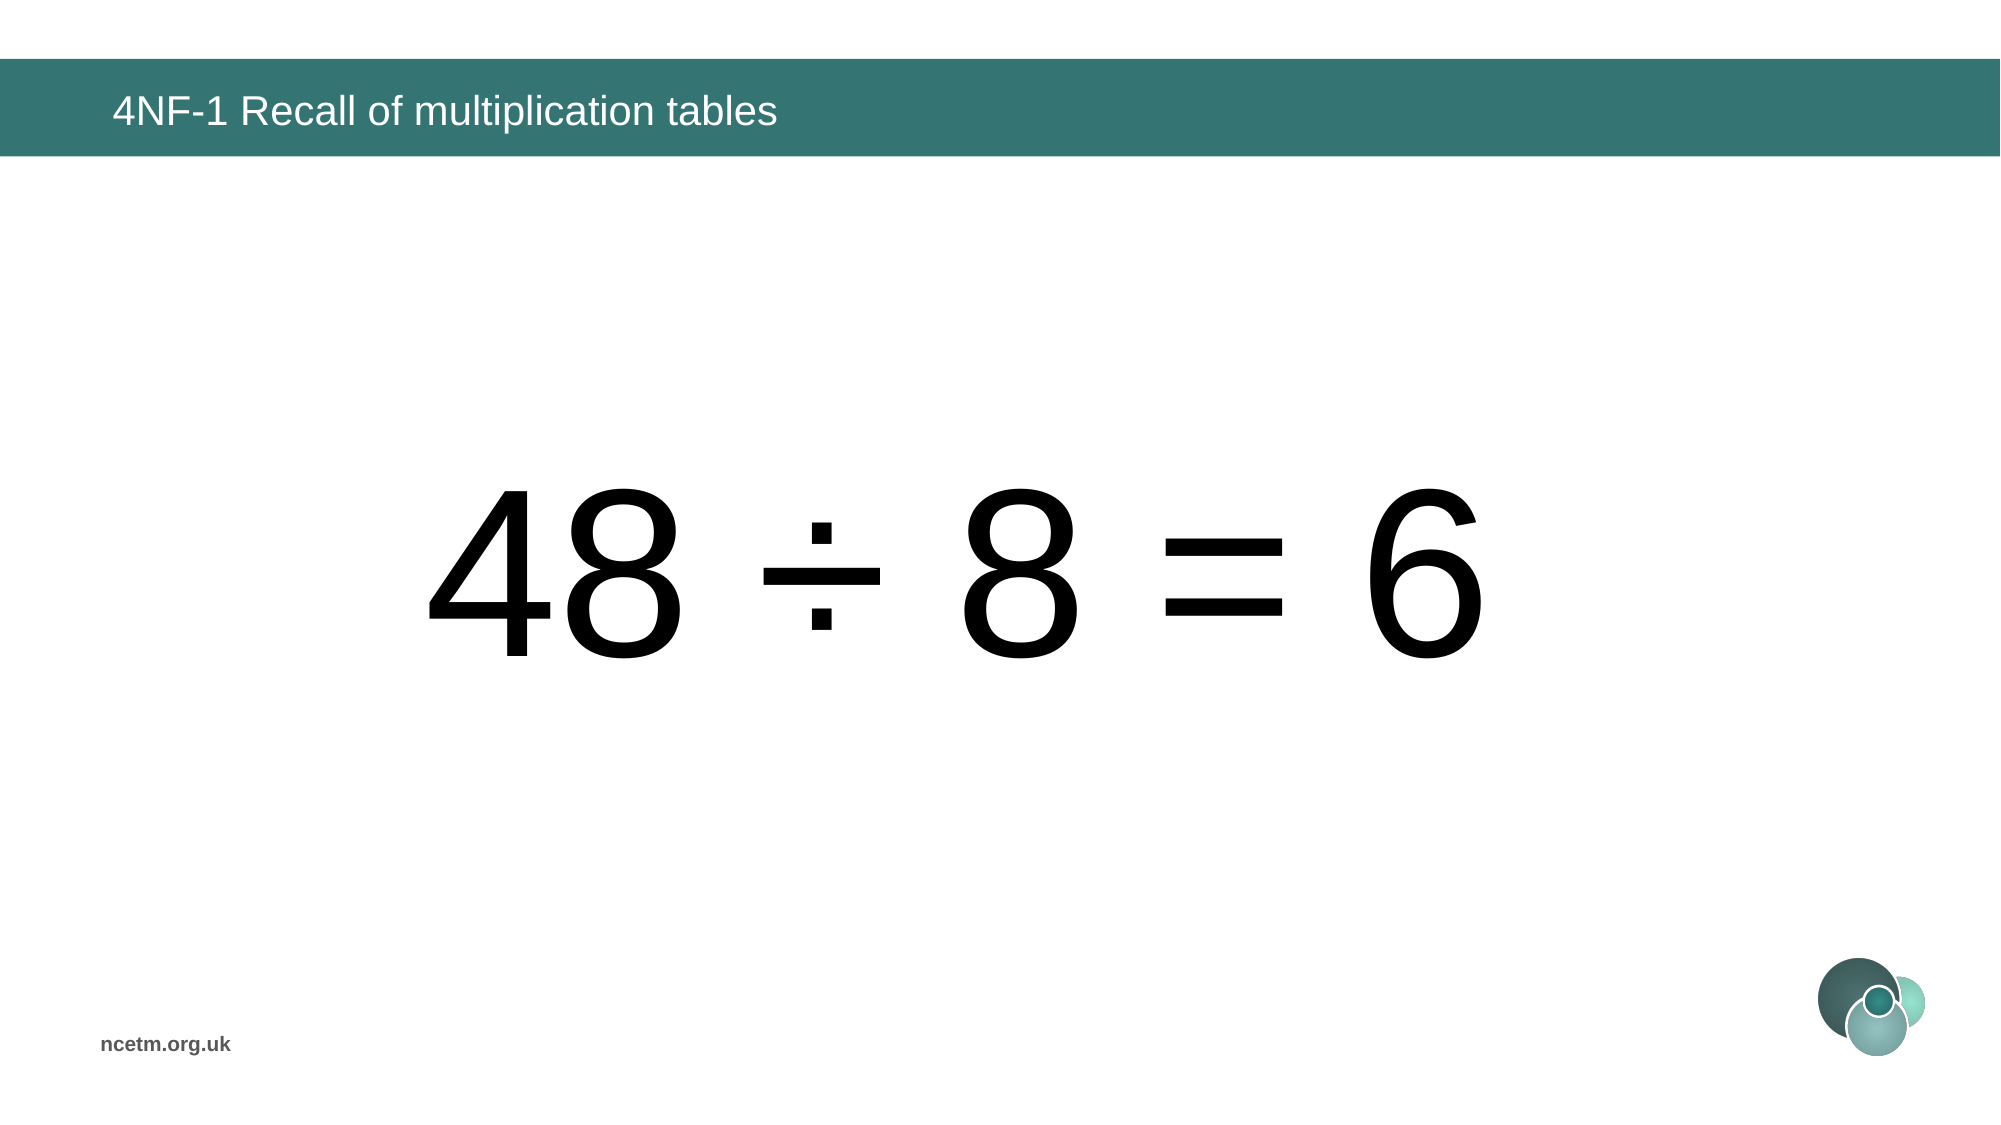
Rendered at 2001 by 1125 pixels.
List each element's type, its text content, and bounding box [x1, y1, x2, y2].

text_box 6 [1344, 409, 1508, 712]
text_box 48 ÷ 8 = [409, 409, 1344, 712]
picture [1818, 958, 1925, 1056]
title 4NF-1 Recall of multiplication tables [97, 76, 1945, 147]
